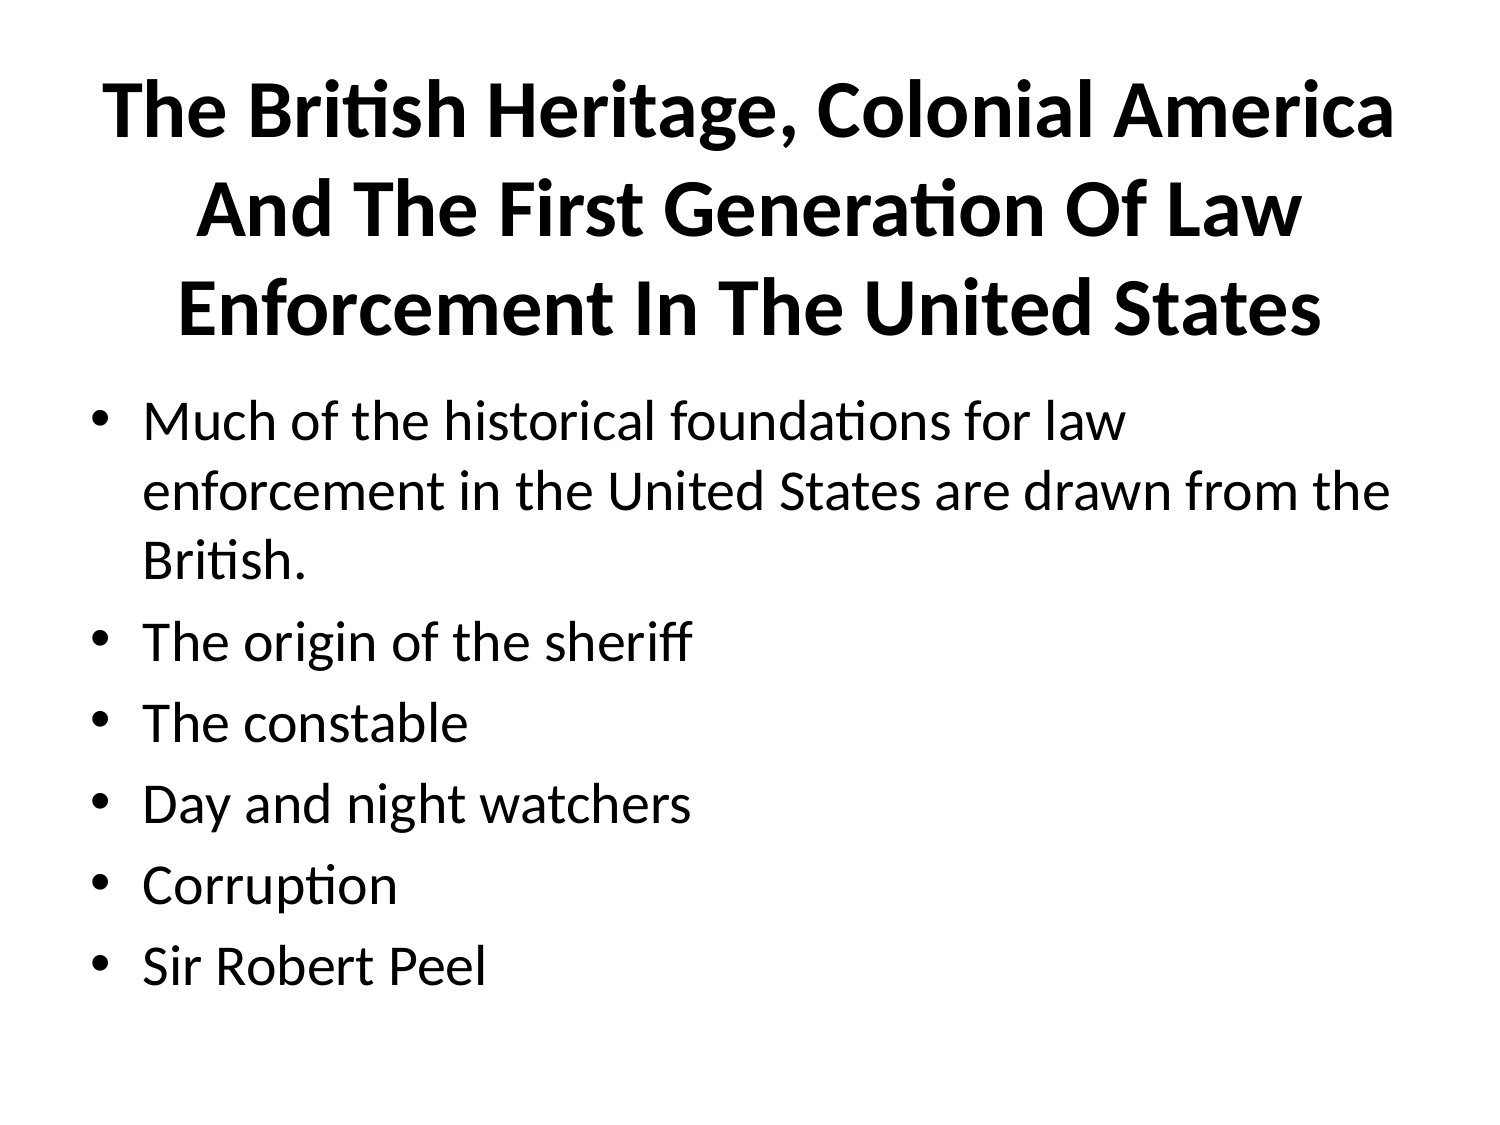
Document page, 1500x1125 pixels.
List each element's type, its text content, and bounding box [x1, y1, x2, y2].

title The British Heritage, Colonial America And The First Generation Of Law Enforcement In The United States [75, 45, 1425, 363]
list Much of the historical foundations for law enforcement in the United States are drawn from the British. The origin of the sheriff The constable Day and night watchers Corruption Sir Robert Peel [75, 375, 1425, 1005]
